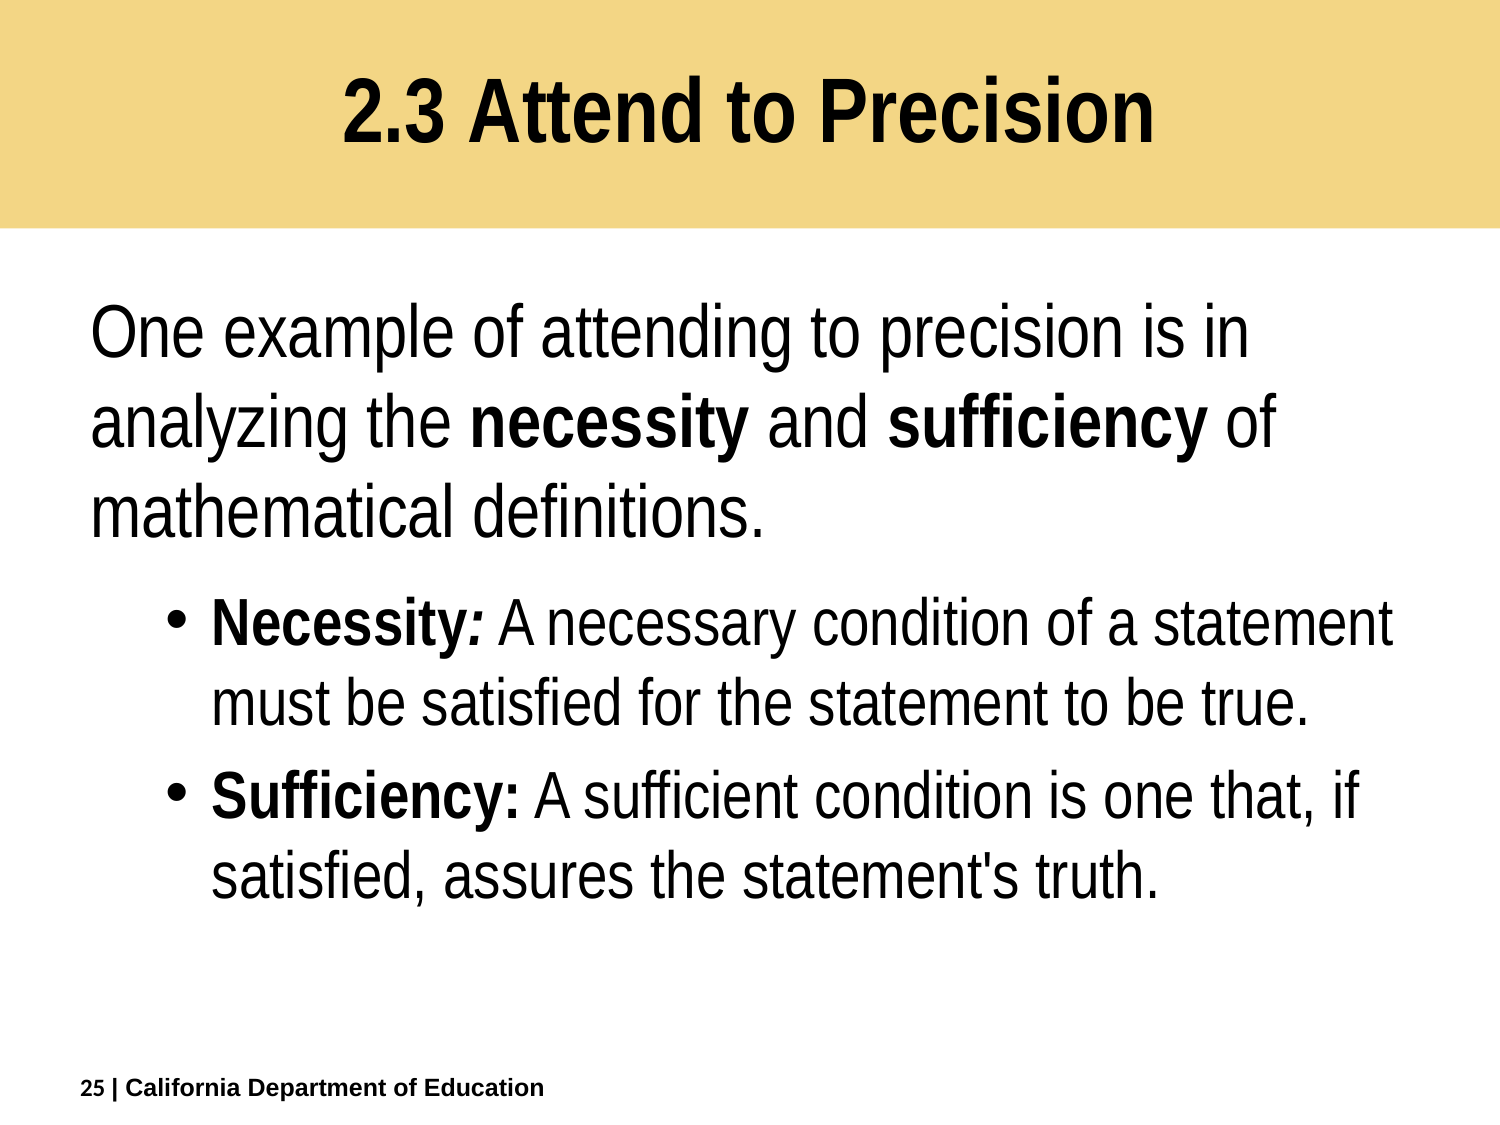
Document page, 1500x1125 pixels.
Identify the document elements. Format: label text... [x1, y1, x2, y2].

title 2.3 Attend to Precision [74, 11, 1426, 200]
slide_number 25 [55, 1064, 121, 1124]
list One example of attending to precision is in analyzing the necessity and sufficiency of mathematical definitions. Necessity: A necessary condition of a statement must be satisfied for the statement to be true. Sufficiency: A sufficient condition is one that, if satisfied, assures the statement's truth. [74, 274, 1426, 1055]
footer | California Department of Education [121, 1064, 699, 1124]
